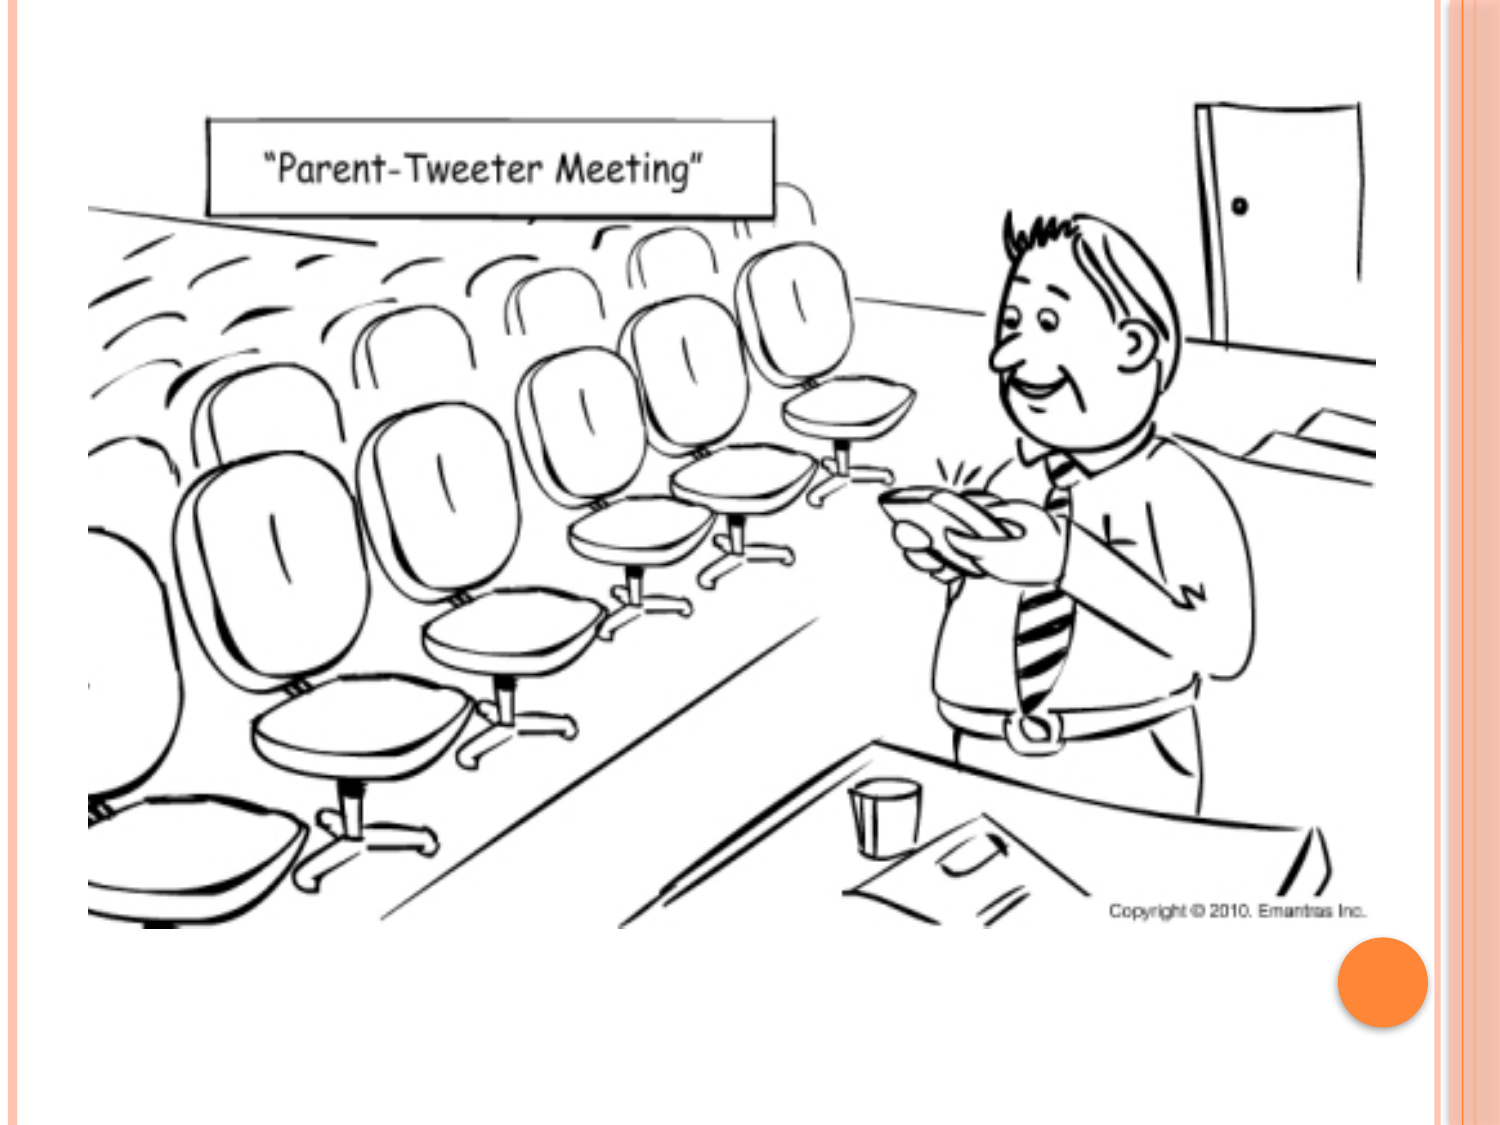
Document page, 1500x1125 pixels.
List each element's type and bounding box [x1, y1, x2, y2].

picture [87, 89, 1377, 930]
